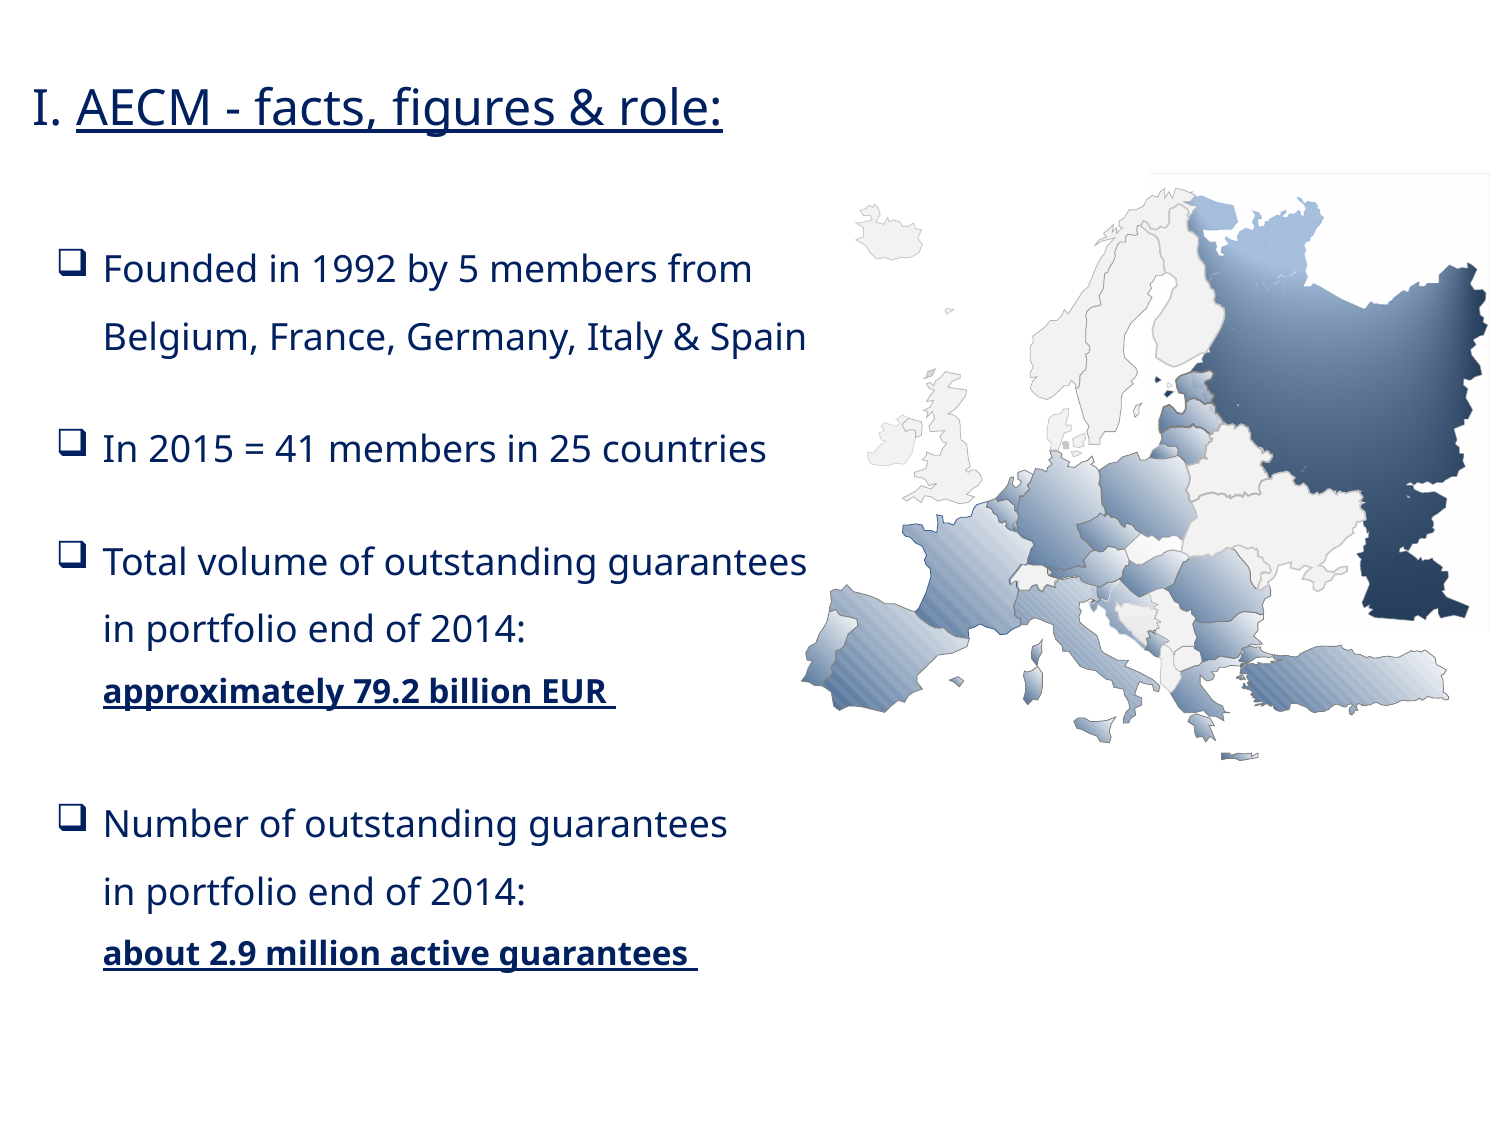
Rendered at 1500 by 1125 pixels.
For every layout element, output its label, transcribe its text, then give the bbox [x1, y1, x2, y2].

title I. AECM - facts, figures & role: [17, 25, 1306, 185]
picture [796, 169, 1498, 776]
text_box Founded in 1992 by 5 members from Belgium, France, Germany, Italy & Spain In 2015 = 41 members in 25 countries Total volume of outstanding guarantees in portfolio end of 2014: approximately 79.2 billion EUR Number of outstanding guarantees in portfolio end of 2014: about 2.9 million active guarantees [41, 215, 1376, 980]
